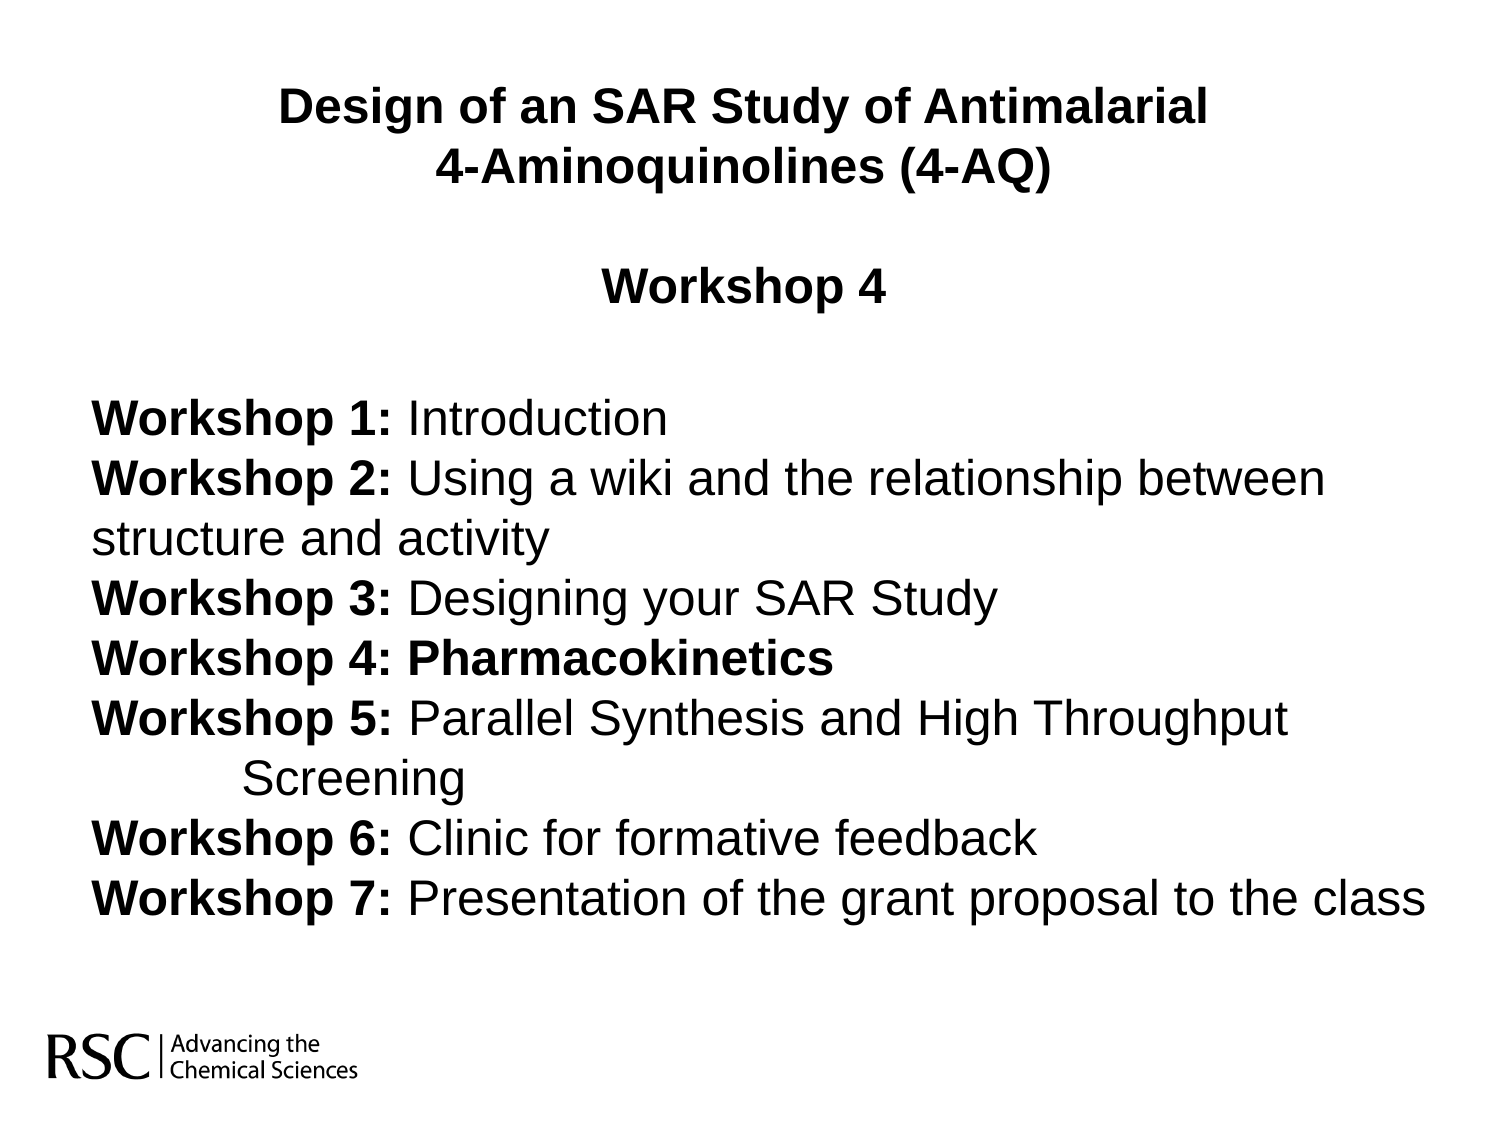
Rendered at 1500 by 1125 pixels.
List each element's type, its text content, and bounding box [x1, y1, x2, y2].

text_box Design of an SAR Study of Antimalarial 4-Aminoquinolines (4-AQ) Workshop 4 [242, 66, 1247, 322]
text_box Workshop 1: Introduction Workshop 2: Using a wiki and the relationship between structure and activity Workshop 3: Designing your SAR Study Workshop 4: Pharmacokinetics Workshop 5: Parallel Synthesis and High Throughput Screening Workshop 6: Clinic for formative feedback Workshop 7: Presentation of the grant proposal to the class [76, 353, 1459, 994]
